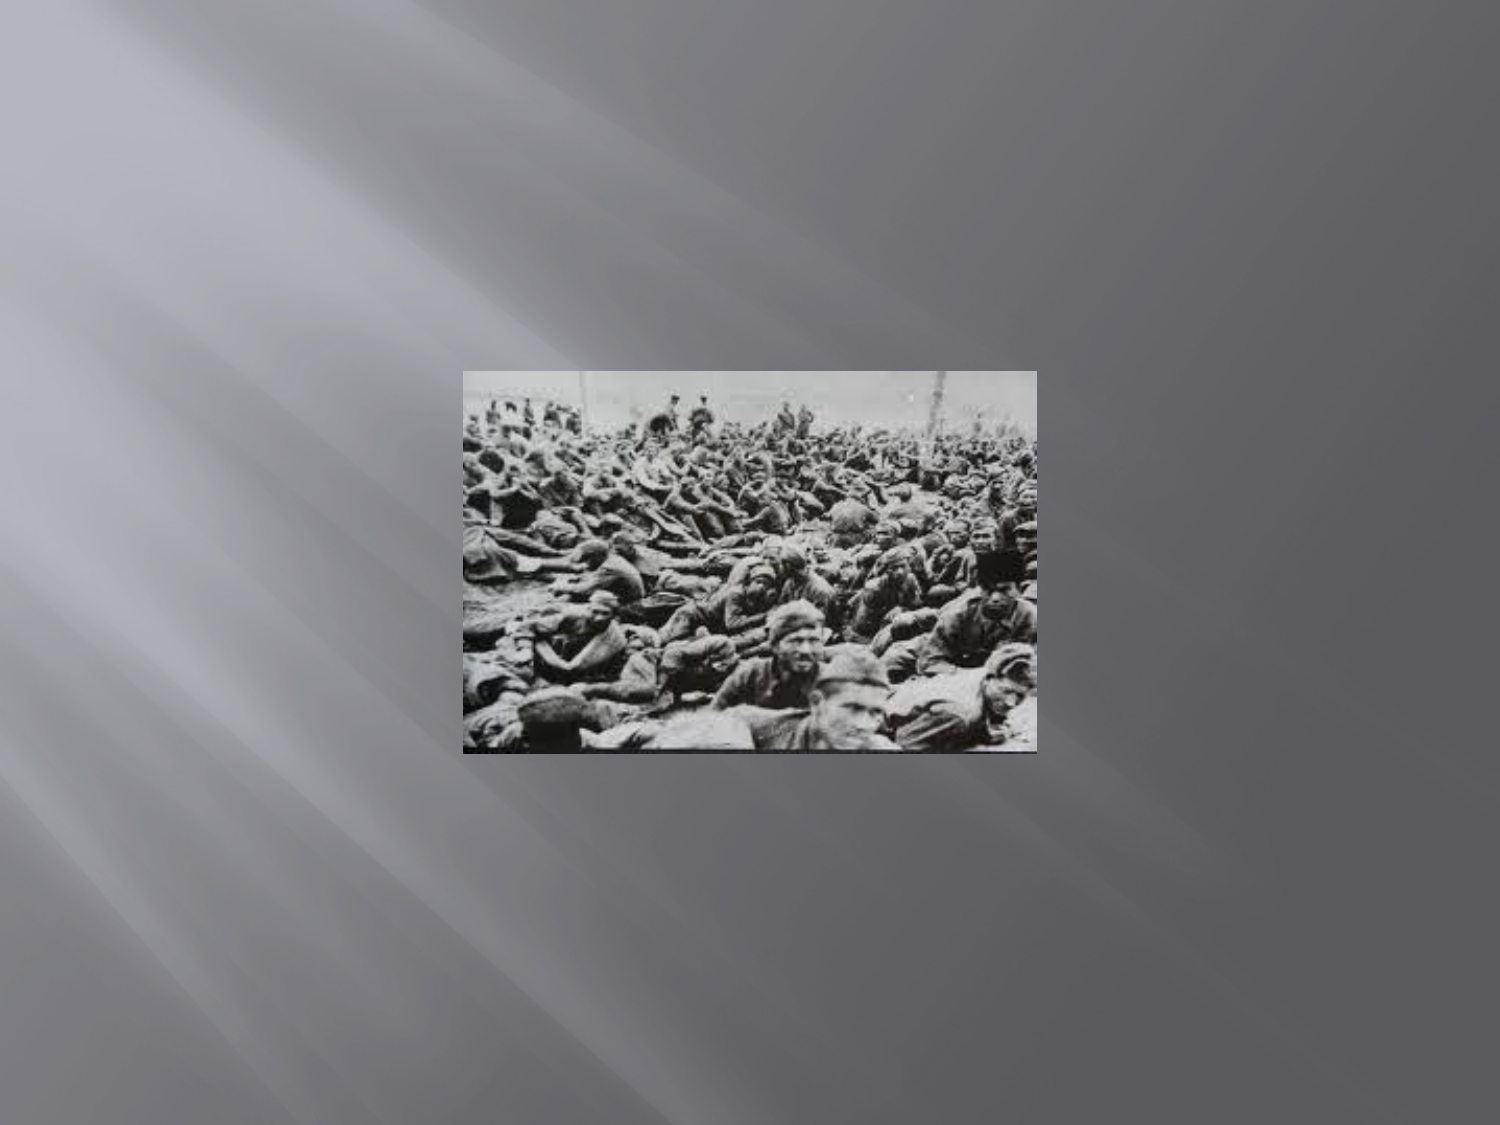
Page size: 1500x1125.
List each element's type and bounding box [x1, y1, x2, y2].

picture [463, 371, 1037, 754]
